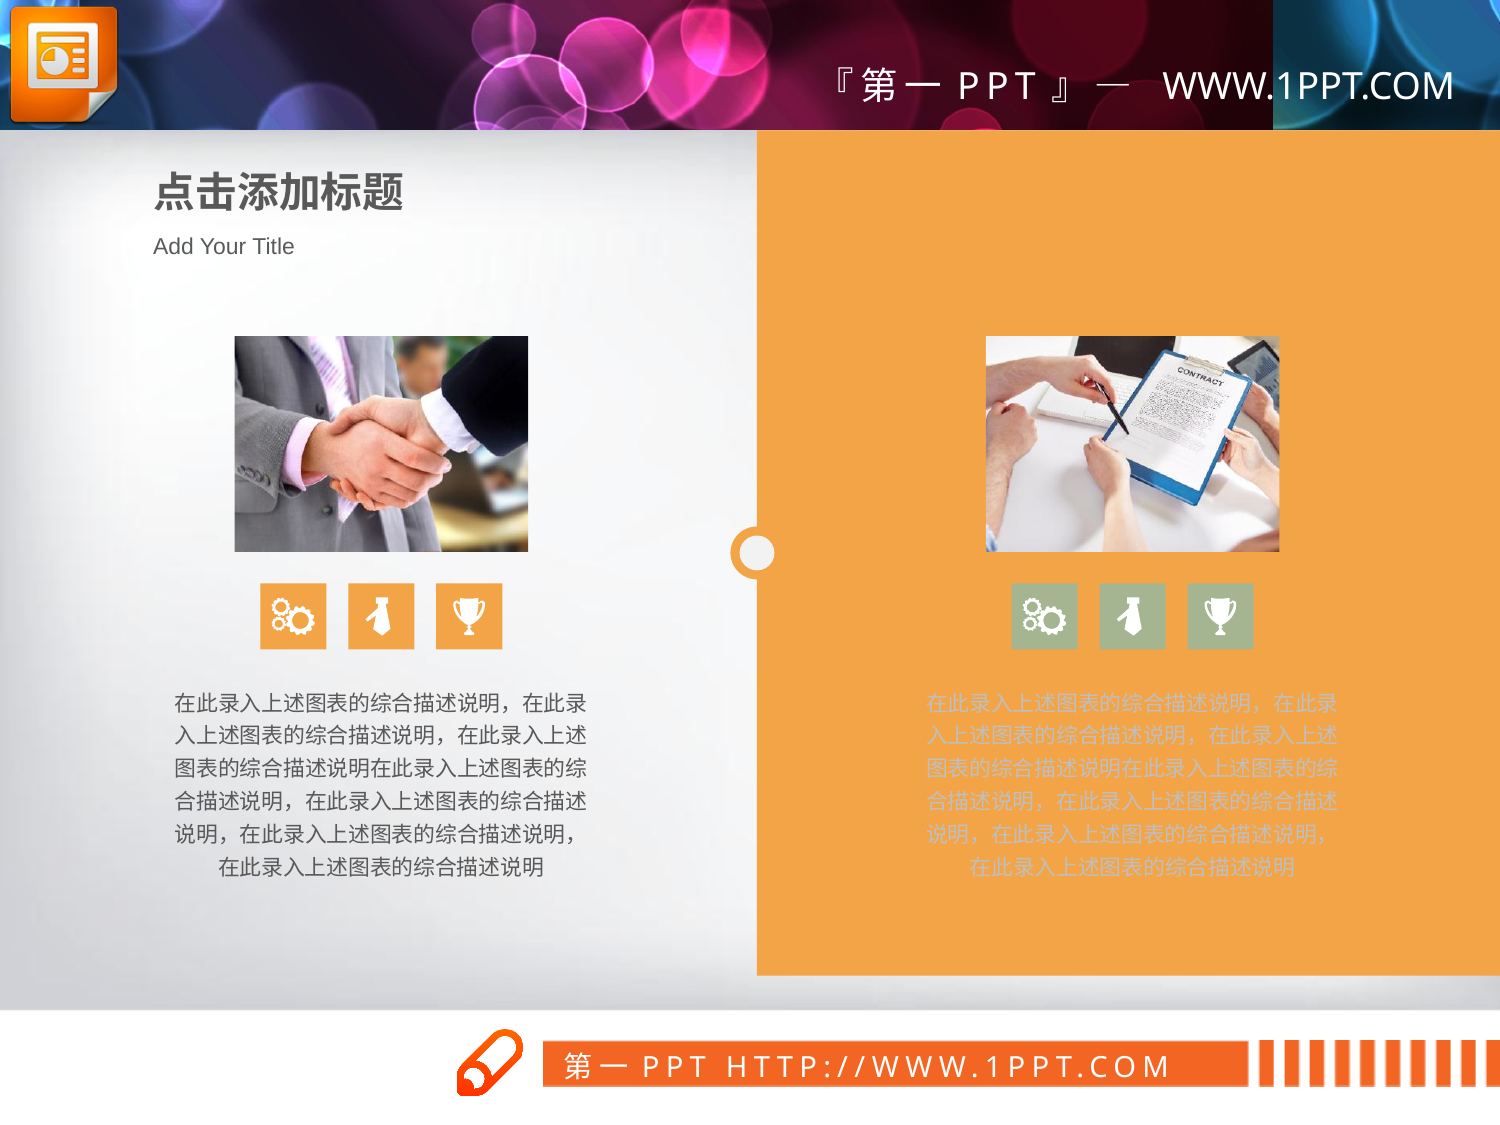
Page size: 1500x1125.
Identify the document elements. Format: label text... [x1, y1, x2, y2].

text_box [348, 583, 415, 650]
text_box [730, 130, 1500, 976]
text_box 在此录入上述图表的综合描述说明，在此录入上述图表的综合描述说明，在此录入上述图表的综合描述说明在此录入上述图表的综合描述说明，在此录入上述图表的综合描述说明，在此录入上述图表的综合描述说明，在此录入上述图表的综合描述说明 [149, 675, 614, 887]
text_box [1011, 583, 1078, 650]
picture [0, 0, 1500, 1012]
text_box 点击添加标题 [139, 158, 420, 223]
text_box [1099, 583, 1166, 650]
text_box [435, 583, 503, 650]
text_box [1187, 583, 1254, 650]
picture [543, 1040, 1500, 1087]
text_box Add Your Title [138, 223, 423, 267]
text_box [234, 336, 529, 552]
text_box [260, 583, 327, 650]
